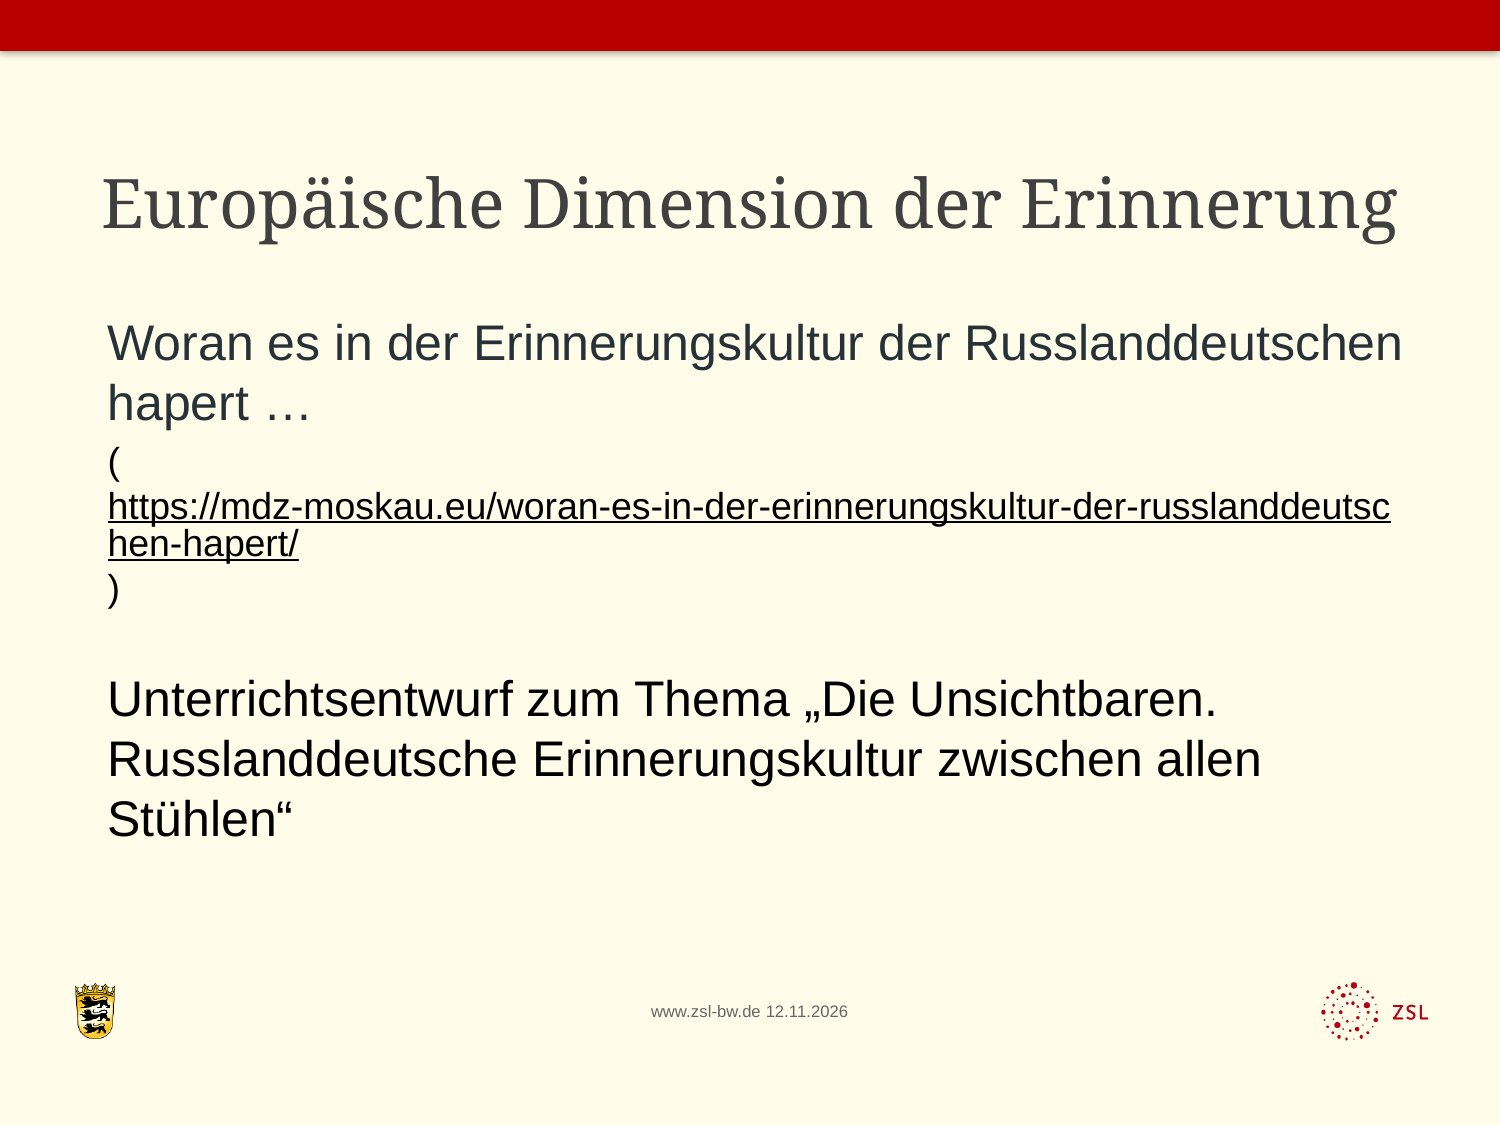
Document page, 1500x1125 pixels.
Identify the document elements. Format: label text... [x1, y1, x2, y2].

picture [1320, 981, 1429, 1041]
list Woran es in der Erinnerungskultur der Russlanddeutschen hapert … (https://mdz-moskau.eu/woran-es-in-der-erinnerungskultur-der-russlanddeutschen-hapert/) Unterrichtsentwurf zum Thema „Die Unsichtbaren. Russlanddeutsche Erinnerungskultur zwischen allen Stühlen“ [75, 302, 1425, 965]
picture [73, 981, 117, 1041]
title Europäische Dimension der Erinnerung [75, 113, 1425, 289]
